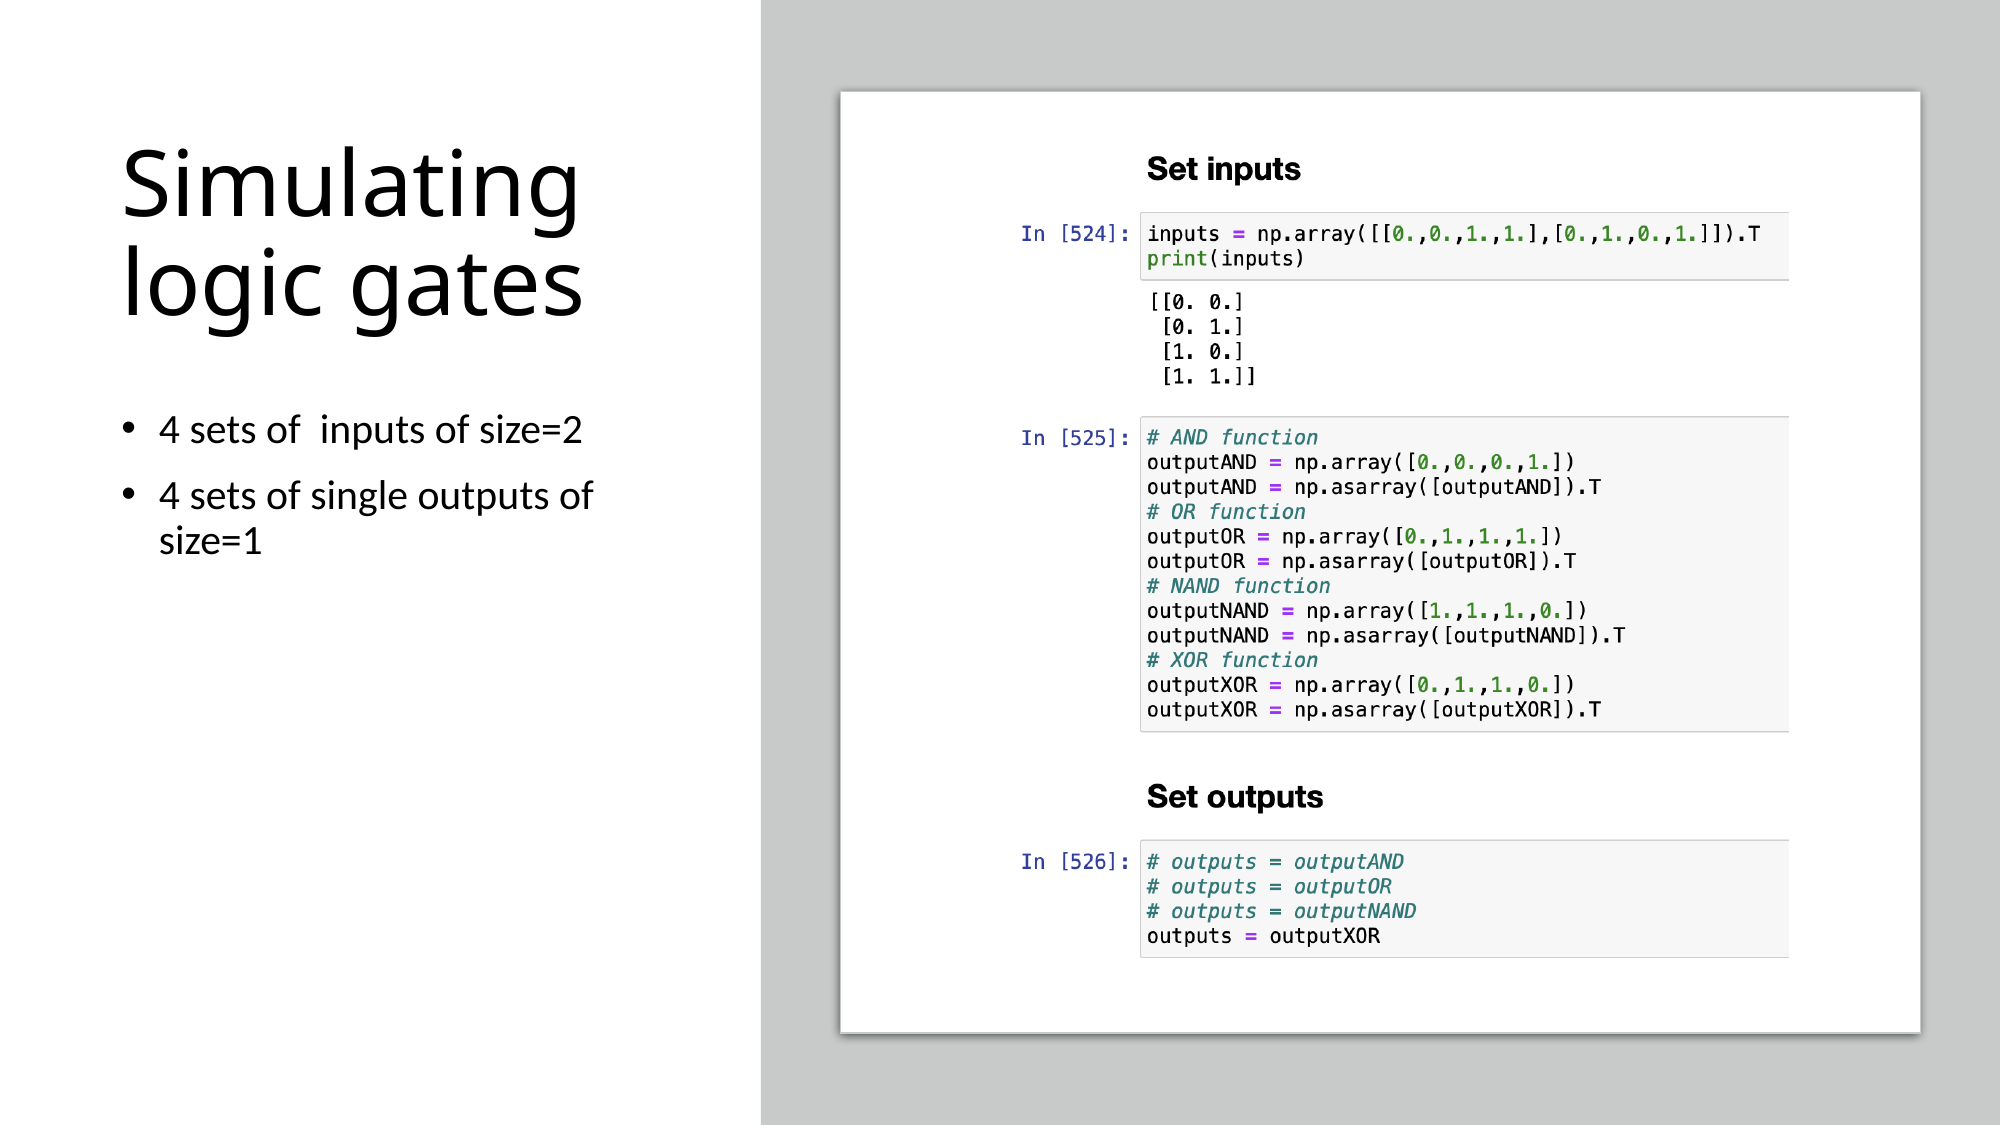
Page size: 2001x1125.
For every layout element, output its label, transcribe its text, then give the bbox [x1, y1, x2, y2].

picture [972, 132, 1789, 992]
list 4 sets of inputs of size=2 4 sets of single outputs of size=1 [106, 399, 682, 1021]
text_box [839, 90, 1922, 1034]
text_box [760, 0, 2000, 1125]
title Simulating logic gates [106, 103, 682, 370]
